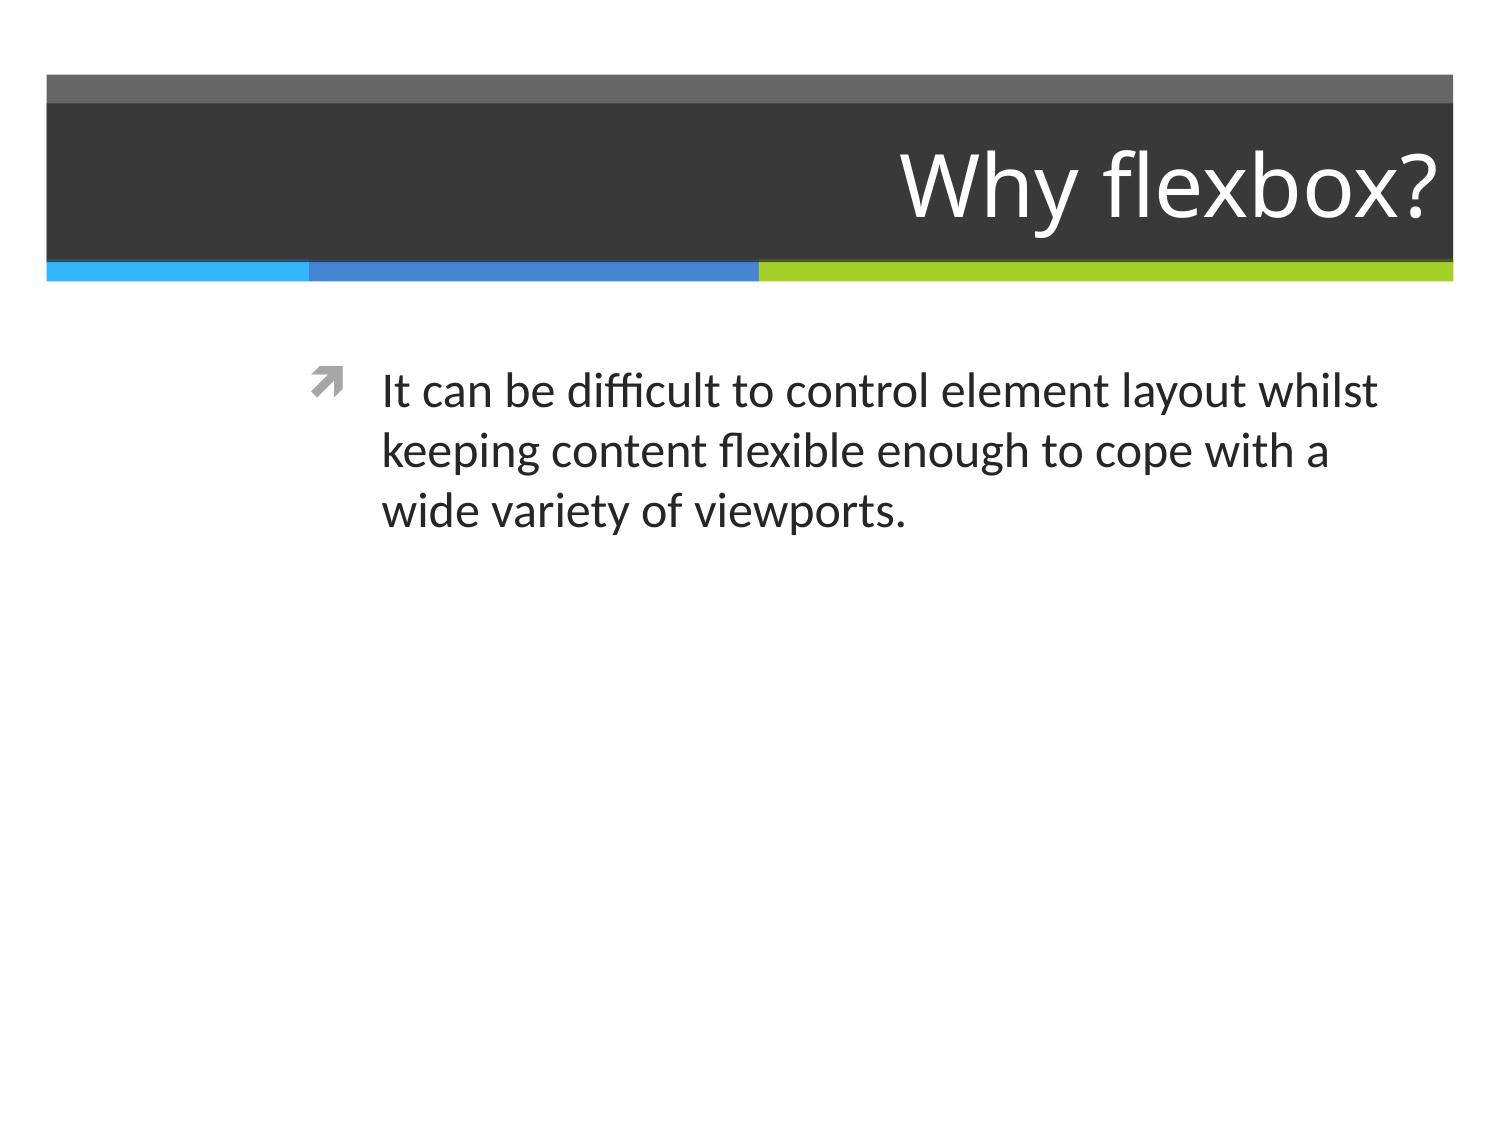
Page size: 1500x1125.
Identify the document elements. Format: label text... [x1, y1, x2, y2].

list It can be difficult to control element layout whilst keeping content flexible enough to cope with a wide variety of viewports. [292, 350, 1454, 1005]
title Why flexbox? [46, 103, 1454, 263]
